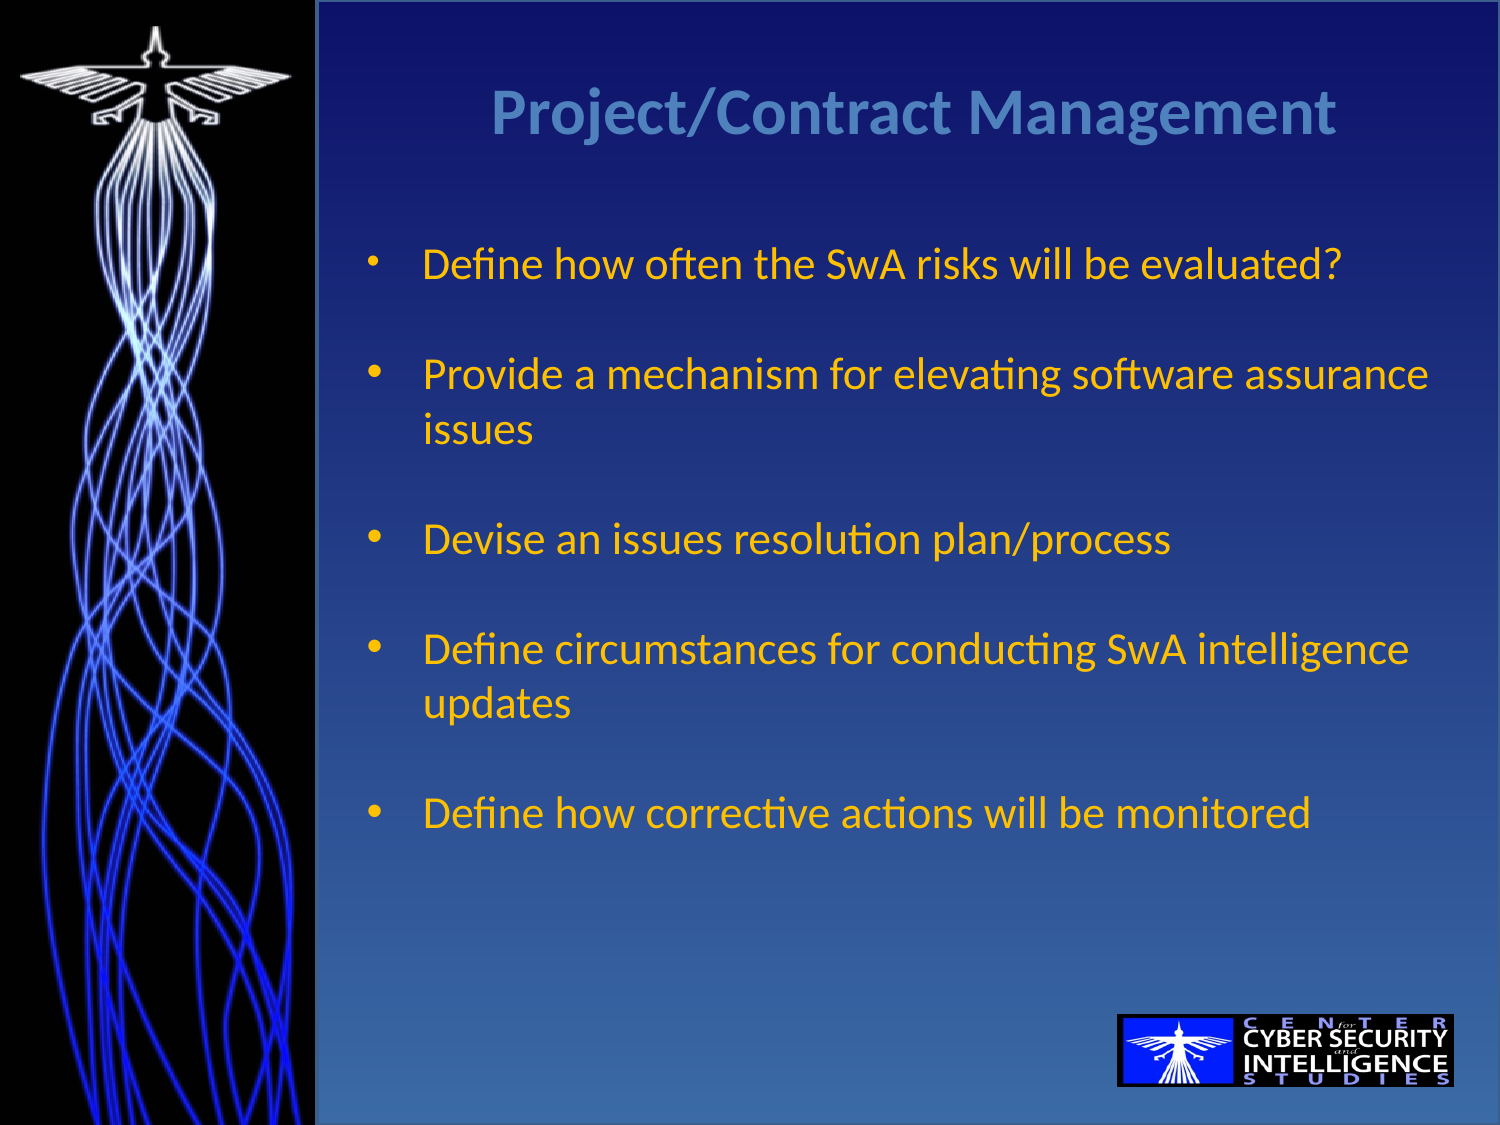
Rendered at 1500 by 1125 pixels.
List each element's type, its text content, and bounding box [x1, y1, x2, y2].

text_box [320, 938, 1500, 1125]
text_box [317, 0, 1500, 224]
picture [1117, 1013, 1455, 1087]
picture [0, 0, 316, 1125]
text_box Project/Contract Management [367, 59, 1463, 157]
text_box Define how often the SwA risks will be evaluated? Provide a mechanism for elevating software assurance issues Devise an issues resolution plan/process Define circumstances for conducting SwA intelligence updates Define how corrective actions will be monitored [320, 224, 1500, 938]
